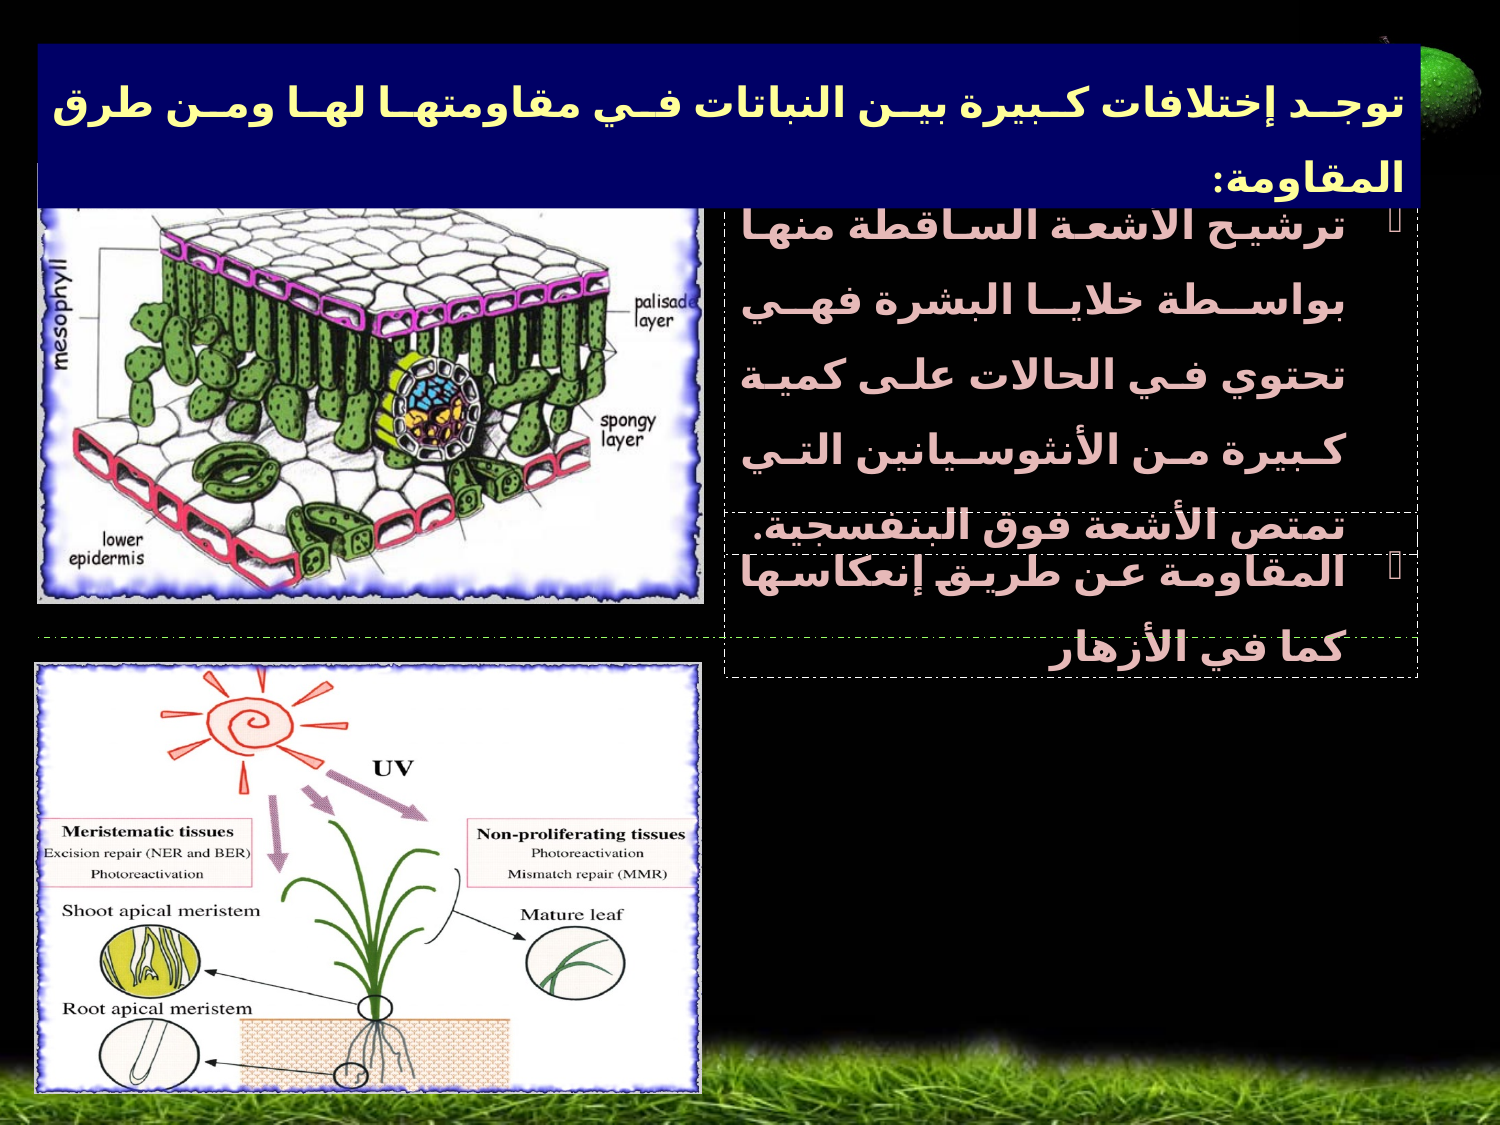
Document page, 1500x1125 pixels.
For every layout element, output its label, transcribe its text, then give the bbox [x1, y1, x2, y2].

text_box ترشيح الأشعة الساقطة منها بواسطة خلايا البشرة فهي تحتوي في الحالات على كمية كبيرة من الأنثوسيانين التي تمتص الأشعة فوق البنفسجية. [724, 209, 1418, 512]
text_box توجد إختلافات كبيرة بين النباتات في مقاومتها لها ومن طرق المقاومة: [37, 43, 1421, 209]
text_box المقاومة عن طريق إنعكاسها كما في الأزهار [724, 512, 1418, 637]
picture [0, 0, 1500, 1125]
text_box المقاومة عن طريق إنعكاسها كما في الأزهار [724, 644, 1418, 678]
